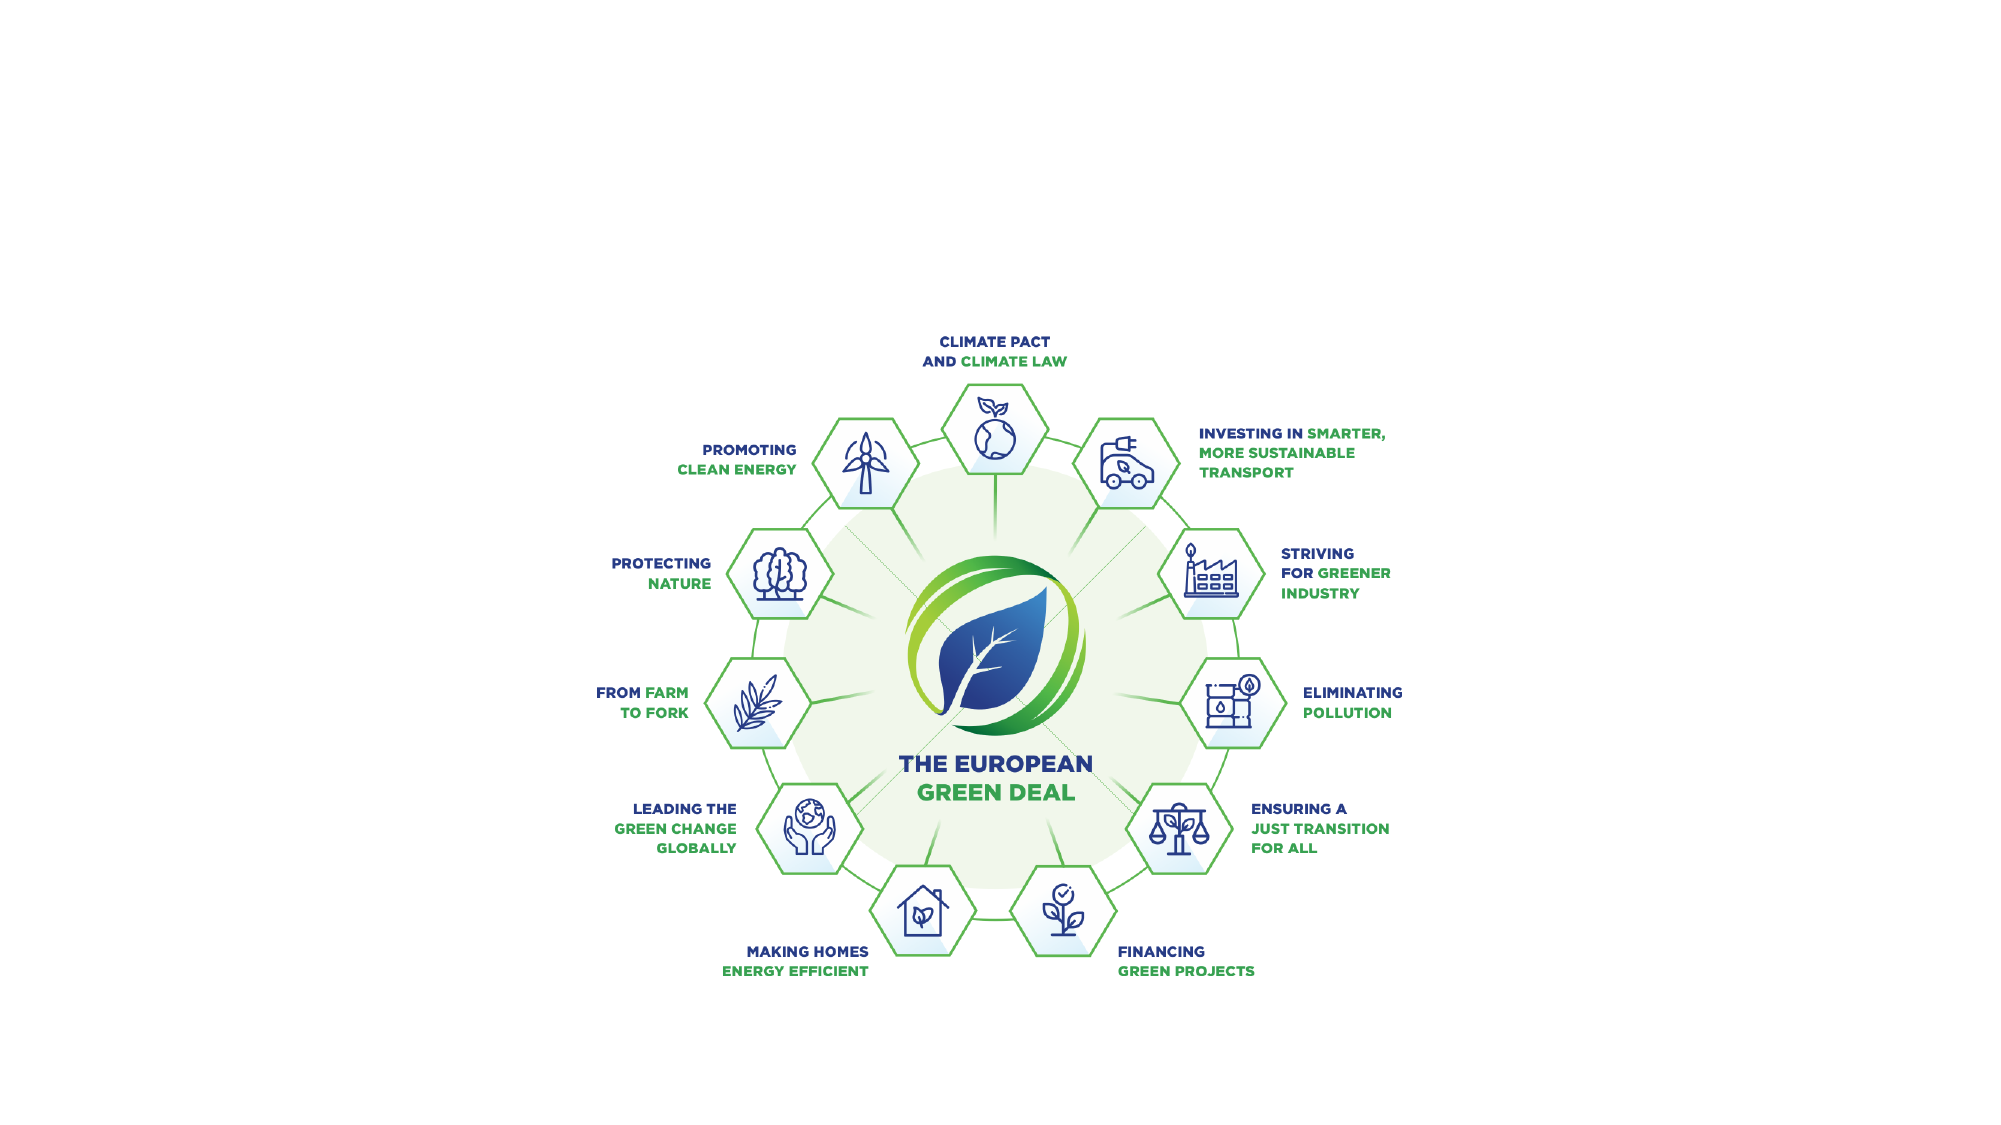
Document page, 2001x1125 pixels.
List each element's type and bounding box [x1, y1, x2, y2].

list [597, 336, 1403, 977]
